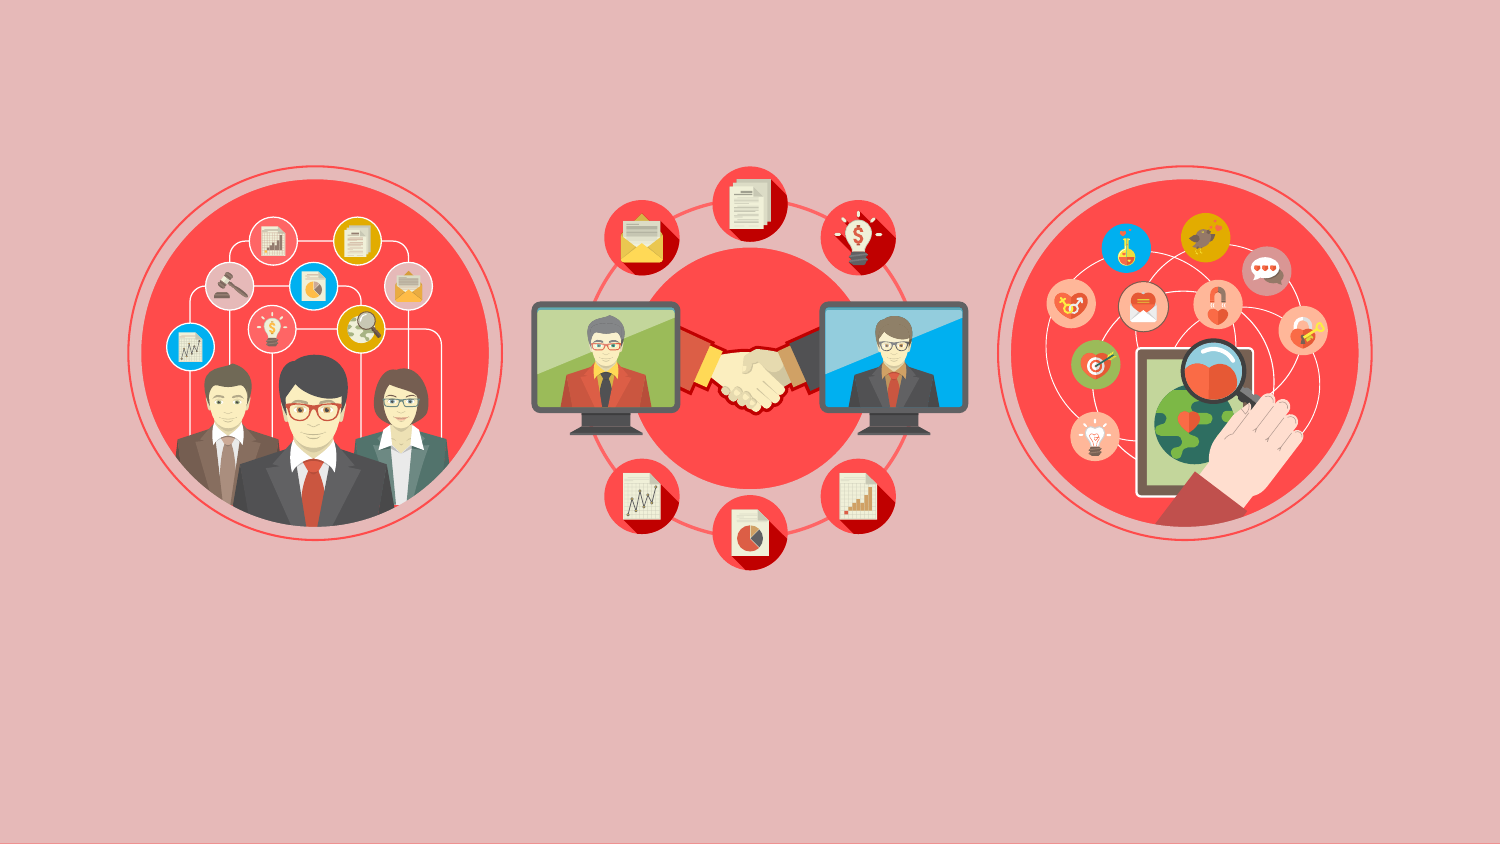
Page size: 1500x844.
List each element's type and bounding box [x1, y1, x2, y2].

text_box [1045, 212, 1329, 564]
text_box [995, 231, 1040, 475]
text_box [271, 537, 359, 543]
text_box [1060, 164, 1310, 211]
text_box [0, 0, 1500, 844]
text_box [165, 216, 455, 529]
text_box [531, 166, 969, 571]
text_box [187, 164, 443, 214]
text_box [460, 231, 505, 475]
text_box [1333, 235, 1374, 471]
text_box [126, 245, 160, 461]
